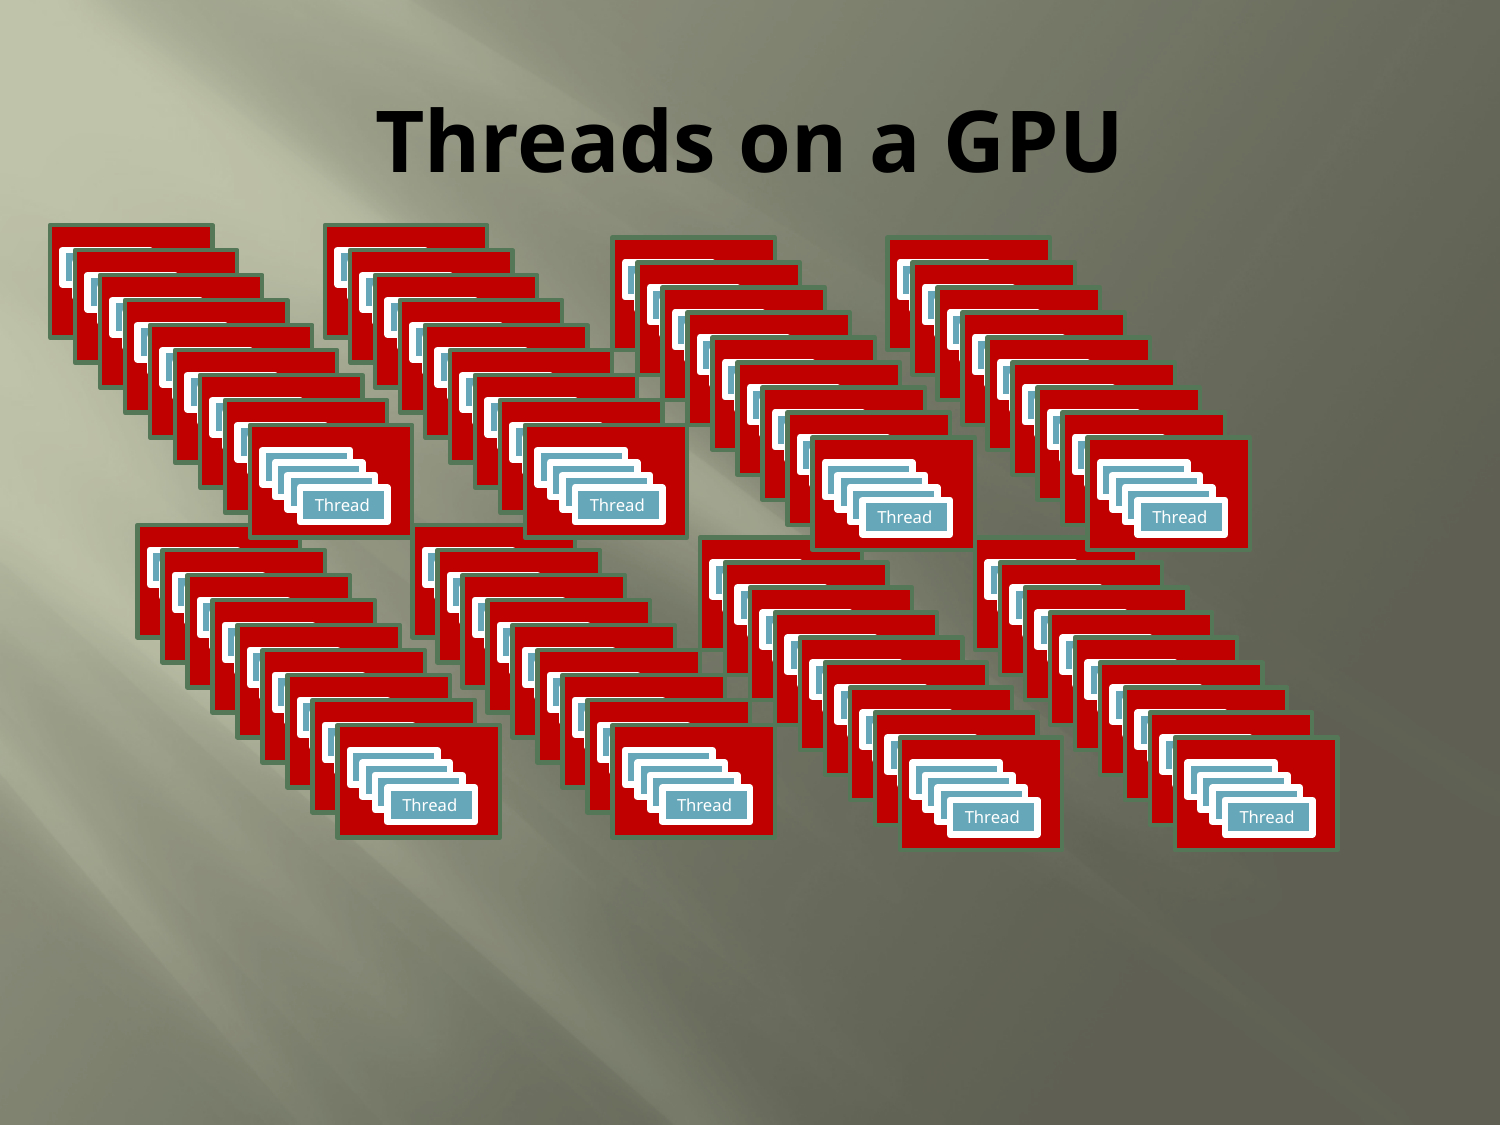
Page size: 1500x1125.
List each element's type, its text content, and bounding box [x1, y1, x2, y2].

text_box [137, 524, 247, 638]
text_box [812, 437, 976, 551]
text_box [399, 299, 563, 413]
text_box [974, 589, 999, 651]
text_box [99, 274, 263, 388]
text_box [662, 287, 826, 401]
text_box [512, 624, 676, 738]
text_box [637, 262, 801, 376]
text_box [726, 537, 809, 562]
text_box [1012, 362, 1176, 476]
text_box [724, 562, 834, 676]
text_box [887, 237, 1051, 351]
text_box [1074, 637, 1238, 751]
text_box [1174, 737, 1338, 851]
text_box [424, 324, 588, 438]
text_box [999, 562, 1109, 676]
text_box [524, 424, 688, 538]
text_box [824, 662, 988, 776]
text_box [537, 649, 701, 763]
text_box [349, 249, 513, 363]
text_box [412, 576, 437, 638]
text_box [749, 587, 913, 701]
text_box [149, 324, 313, 438]
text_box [49, 224, 213, 338]
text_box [1037, 387, 1201, 501]
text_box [687, 312, 851, 426]
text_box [612, 237, 776, 351]
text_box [312, 699, 476, 813]
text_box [1087, 437, 1251, 551]
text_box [449, 349, 613, 463]
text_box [487, 599, 651, 713]
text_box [454, 524, 523, 549]
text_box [199, 374, 363, 488]
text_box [262, 649, 426, 763]
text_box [1099, 662, 1263, 776]
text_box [249, 424, 413, 538]
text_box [1149, 712, 1313, 826]
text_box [737, 362, 901, 476]
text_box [874, 712, 1038, 826]
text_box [937, 287, 1101, 401]
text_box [237, 624, 401, 738]
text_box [849, 687, 1013, 801]
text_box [1124, 687, 1288, 801]
title Threads on a GPU [75, 45, 1425, 233]
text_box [162, 549, 272, 663]
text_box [712, 337, 876, 451]
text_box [174, 349, 338, 463]
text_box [499, 399, 663, 513]
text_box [799, 637, 963, 751]
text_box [562, 674, 726, 788]
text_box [587, 699, 751, 813]
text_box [437, 549, 547, 663]
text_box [374, 274, 538, 388]
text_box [962, 312, 1126, 426]
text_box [899, 737, 1063, 851]
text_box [762, 387, 926, 501]
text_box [187, 574, 351, 688]
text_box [1017, 537, 1084, 562]
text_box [1062, 412, 1226, 526]
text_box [287, 674, 451, 788]
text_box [224, 399, 388, 513]
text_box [774, 612, 938, 726]
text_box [462, 574, 626, 688]
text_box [212, 599, 376, 713]
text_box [1049, 612, 1213, 726]
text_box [74, 249, 238, 363]
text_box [612, 724, 776, 838]
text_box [474, 374, 638, 488]
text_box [324, 224, 488, 338]
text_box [699, 565, 724, 651]
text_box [1024, 587, 1188, 701]
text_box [787, 412, 951, 526]
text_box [337, 724, 501, 838]
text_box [124, 299, 288, 413]
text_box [987, 337, 1151, 451]
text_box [912, 262, 1076, 376]
